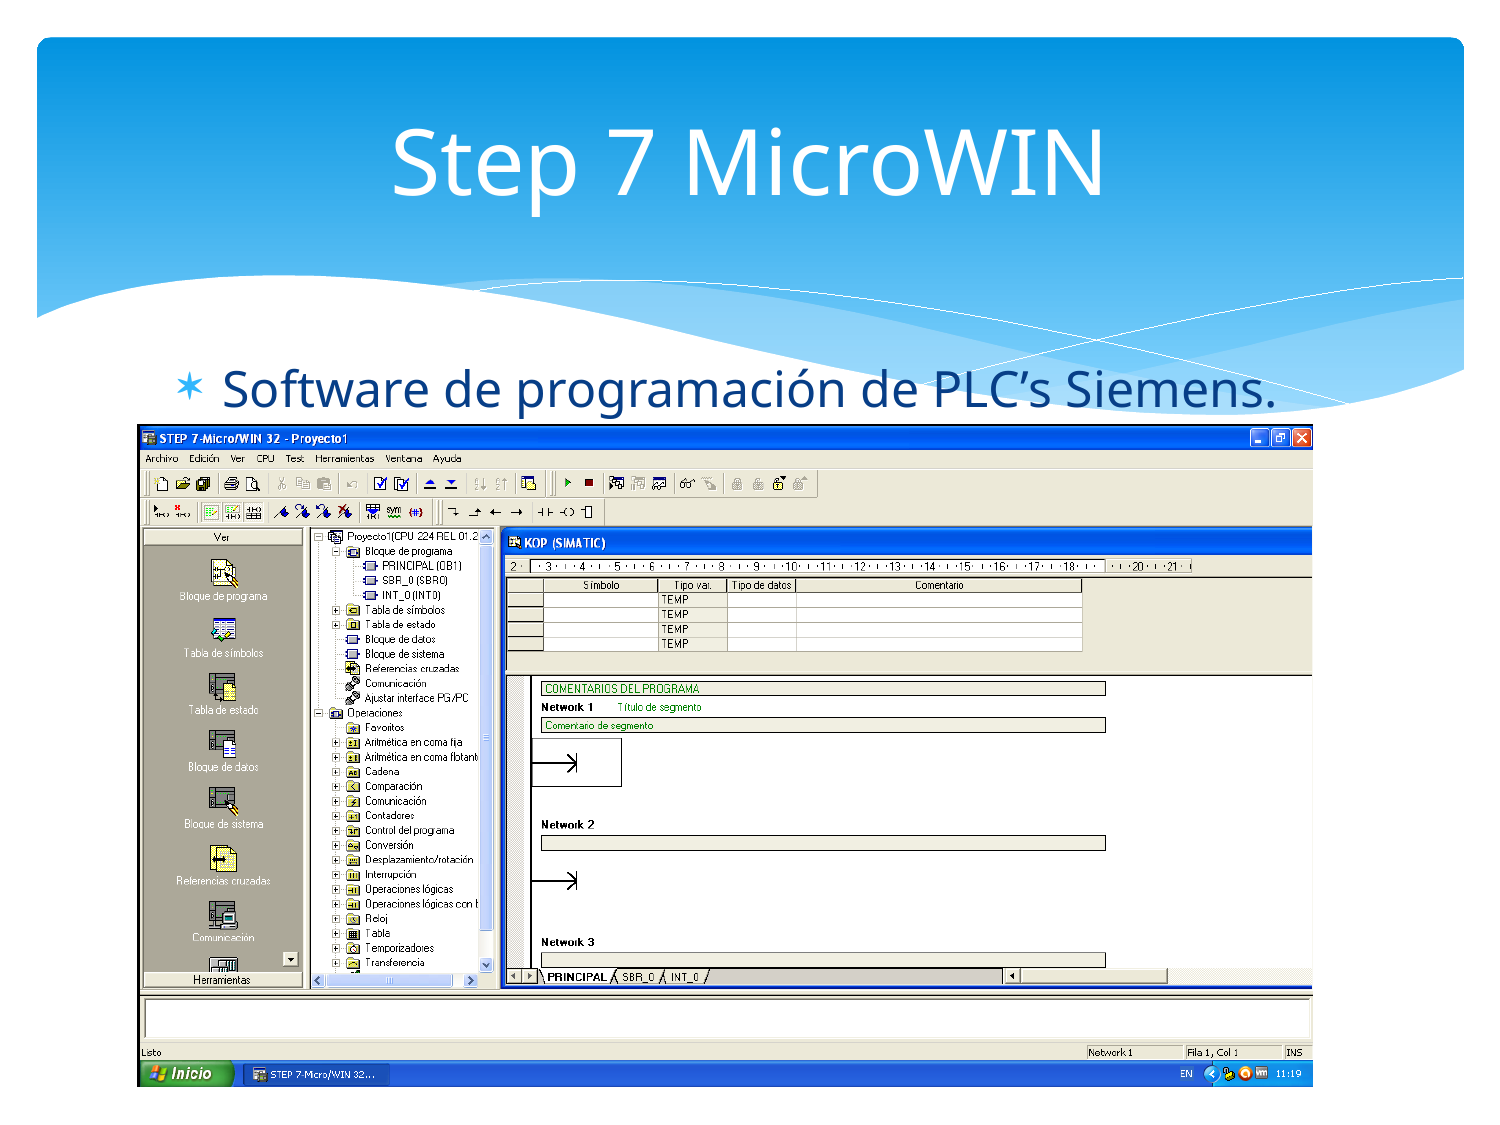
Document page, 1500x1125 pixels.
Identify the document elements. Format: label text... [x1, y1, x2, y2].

title Step 7 MicroWIN [75, 55, 1425, 261]
list Software de programación de PLC’s Siemens. [162, 350, 1378, 425]
picture [137, 424, 1313, 1087]
